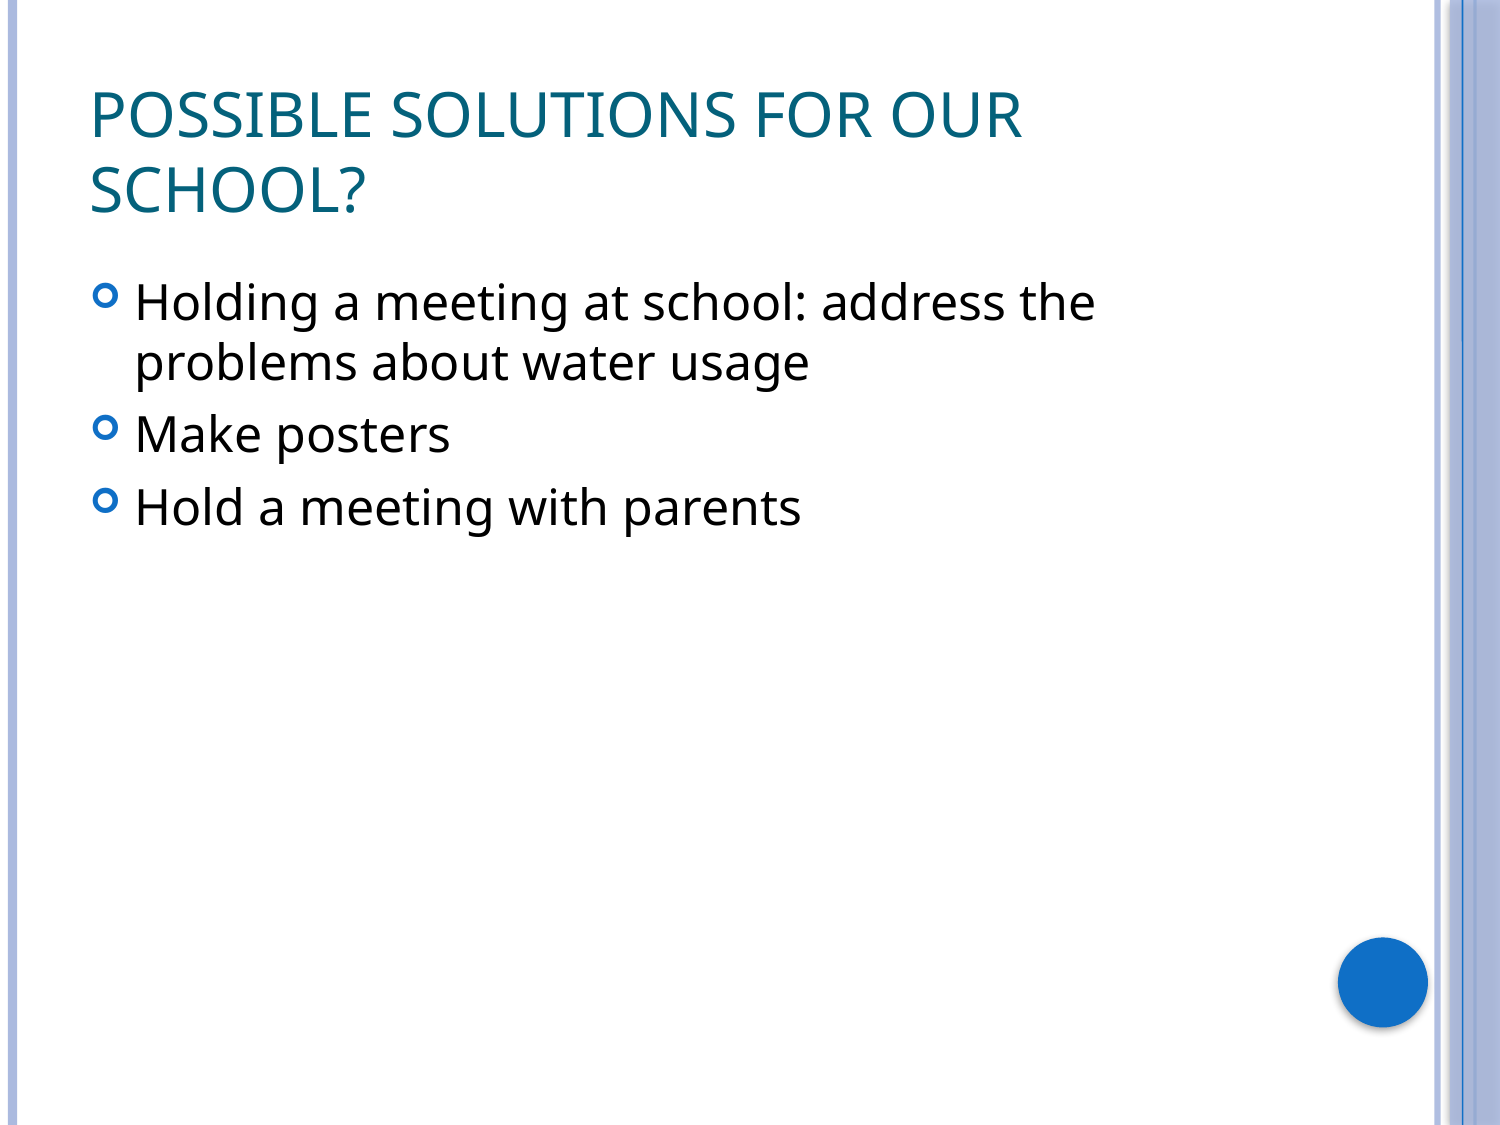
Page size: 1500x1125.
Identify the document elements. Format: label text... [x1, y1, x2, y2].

title Possible Solutions for our School? [75, 45, 1300, 233]
list Holding a meeting at school: address the problems about water usage Make posters Hold a meeting with parents [75, 262, 1300, 1062]
